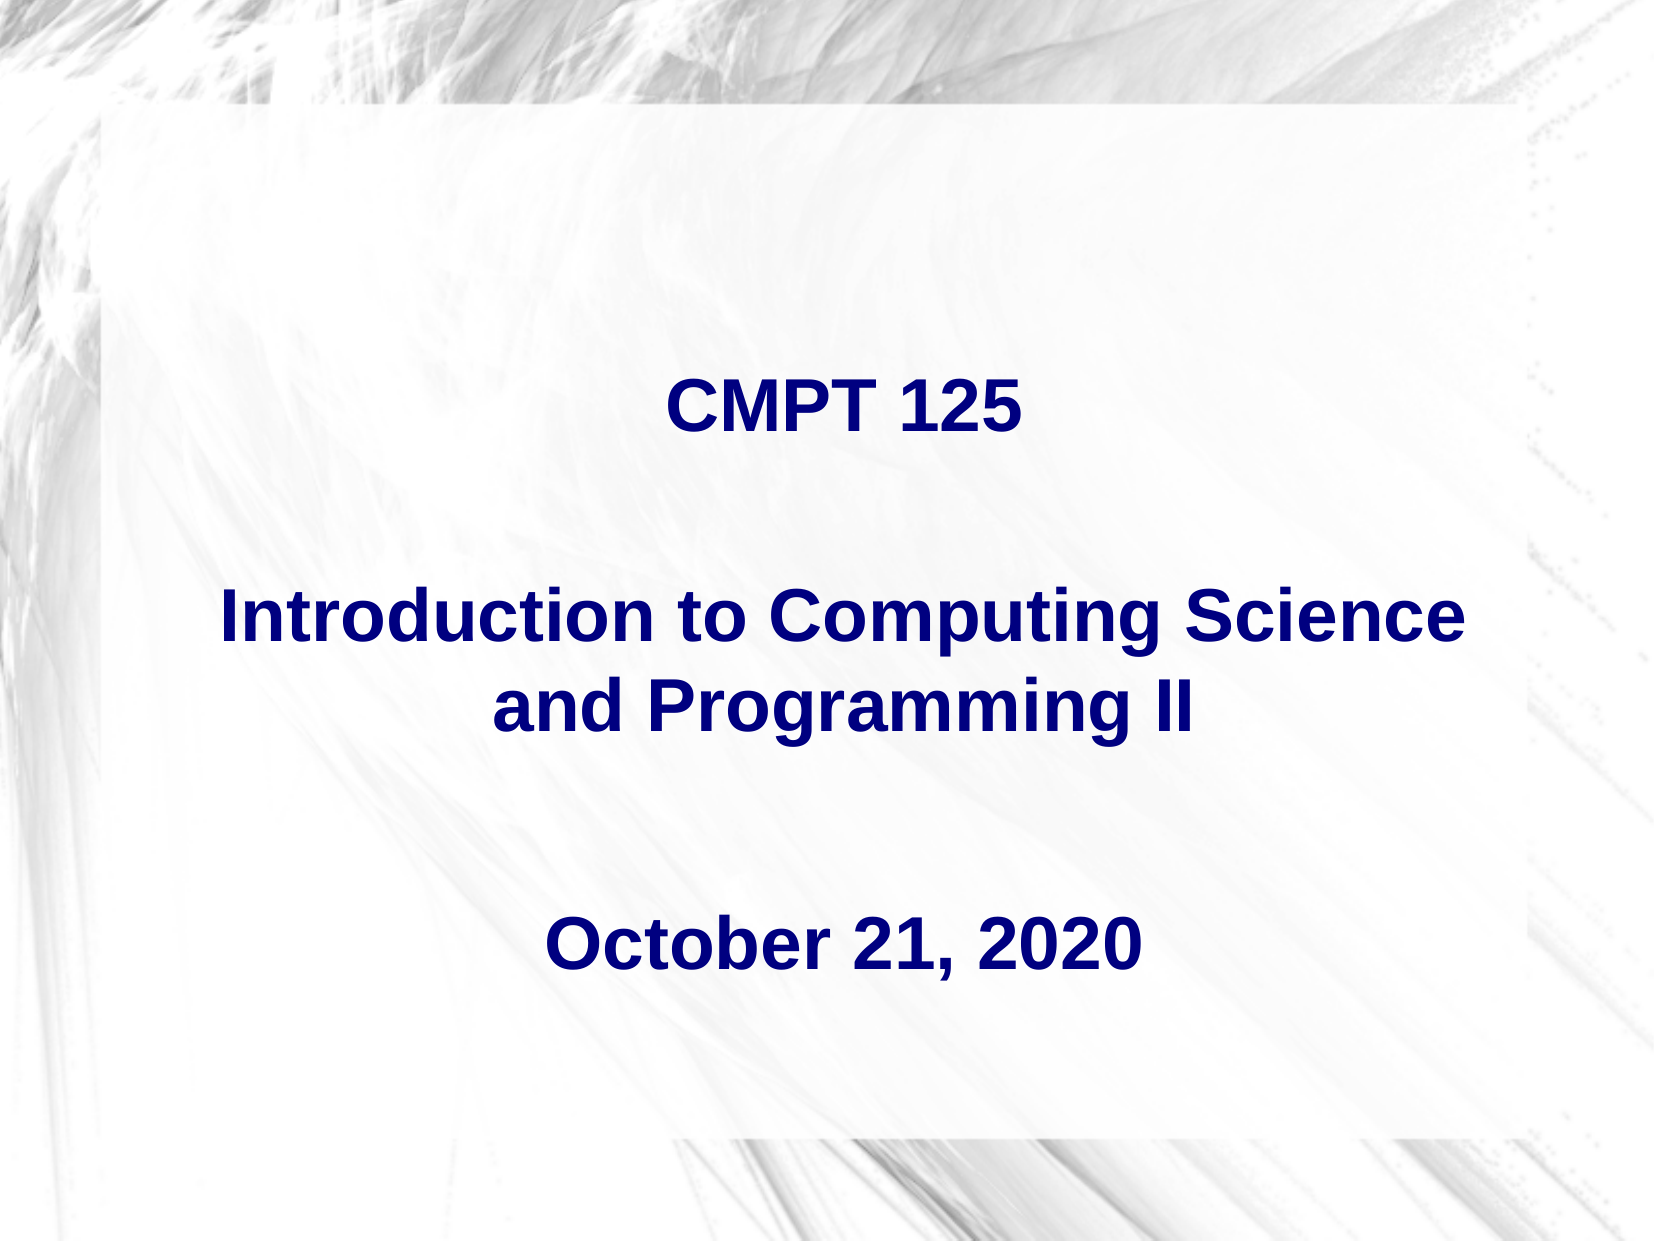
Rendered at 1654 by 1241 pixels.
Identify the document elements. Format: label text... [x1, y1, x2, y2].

list CMPT 125 Introduction to Computing Science and Programming II October 21, 2020 [118, 237, 1571, 1224]
picture [0, 0, 1654, 1241]
